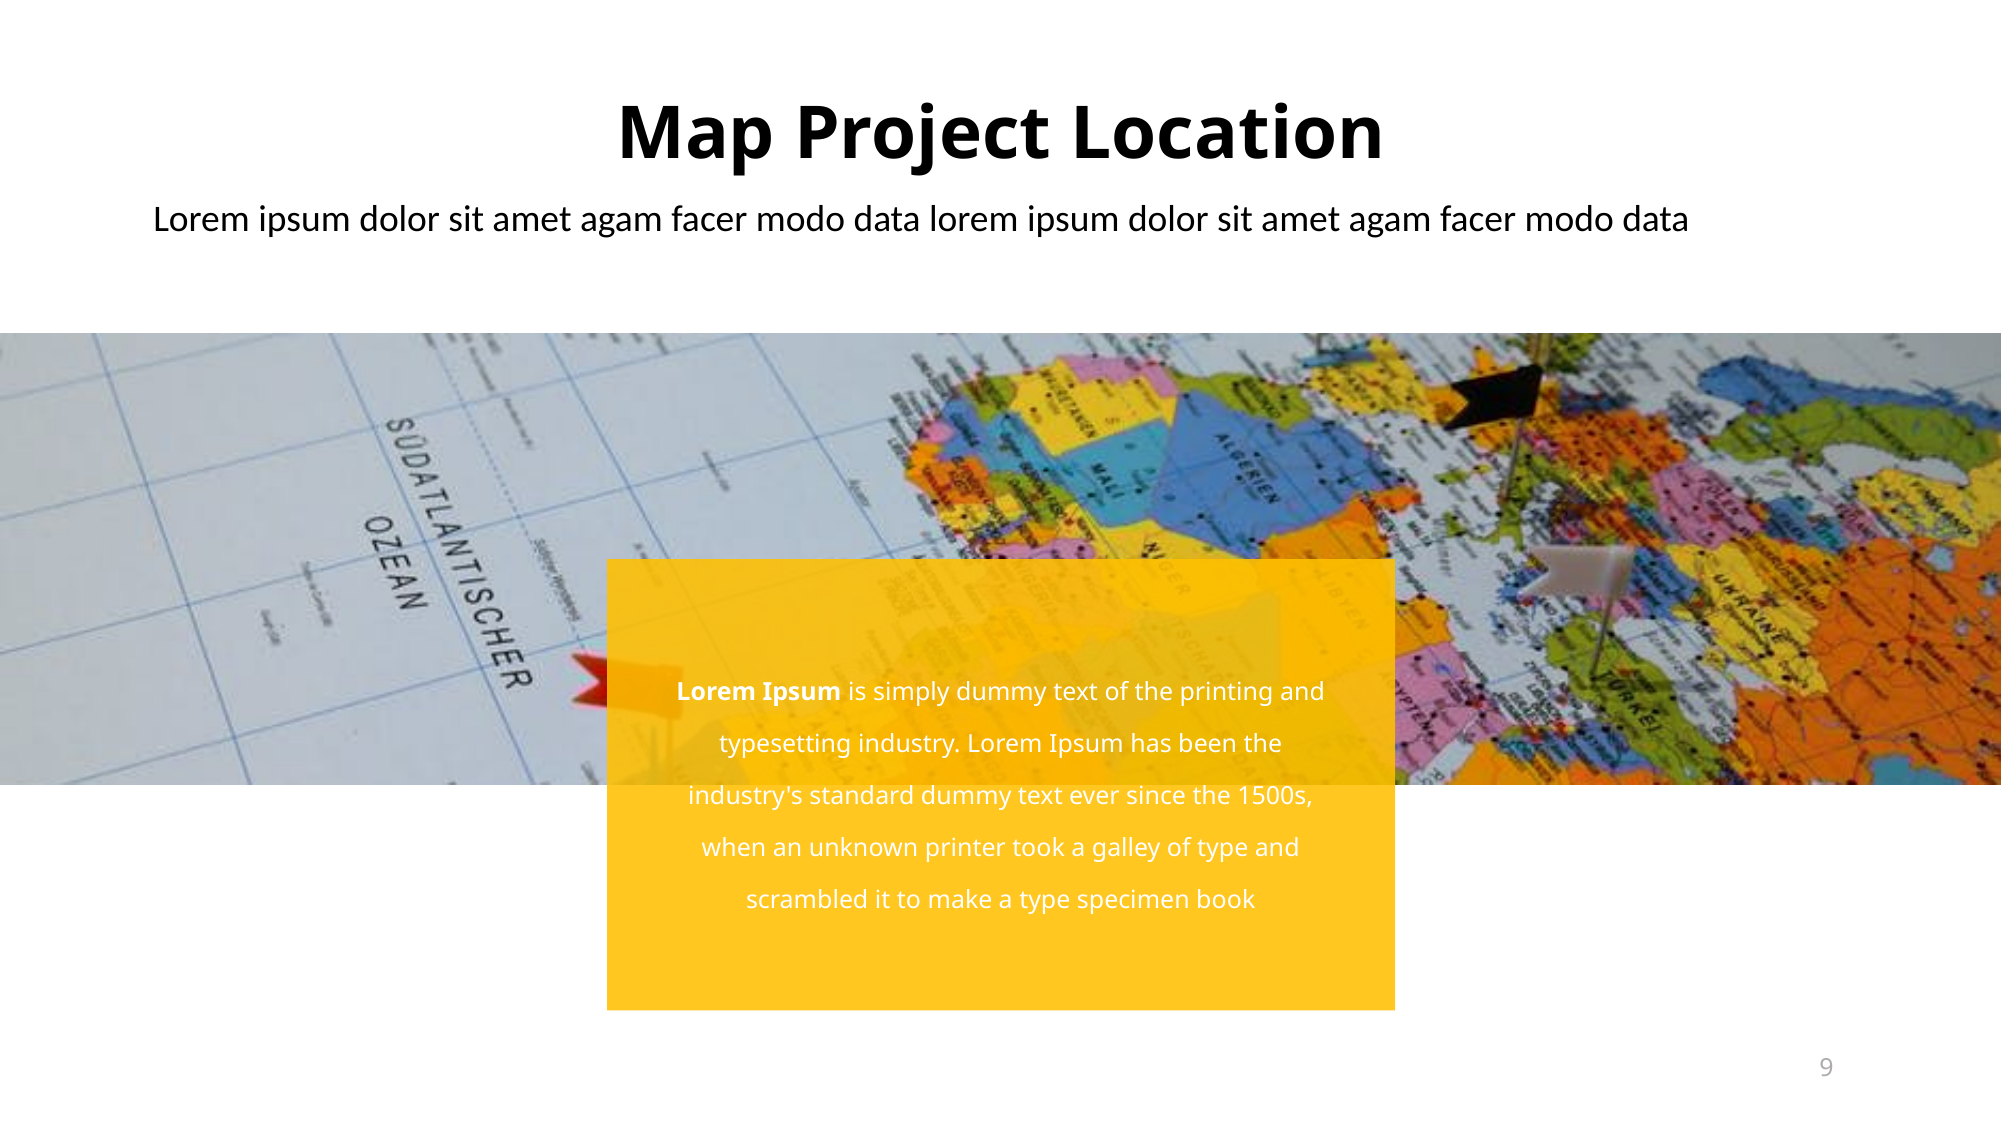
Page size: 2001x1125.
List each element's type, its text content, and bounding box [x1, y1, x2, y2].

subtitle Lorem ipsum dolor sit amet agam facer modo data lorem ipsum dolor sit amet agam facer modo data [138, 186, 1864, 227]
text_box [606, 785, 1396, 1011]
title Map Project Location [138, 78, 1864, 186]
text_box Lorem Ipsum is simply dummy text of the printing and typesetting industry. Lorem Ipsum has been the industry's standard dummy text ever since the 1500s, when an unknown printer took a galley of type and scrambled it to make a type specimen book [654, 785, 1349, 921]
picture [0, 333, 2001, 785]
slide_number 9 [1790, 1042, 1863, 1094]
